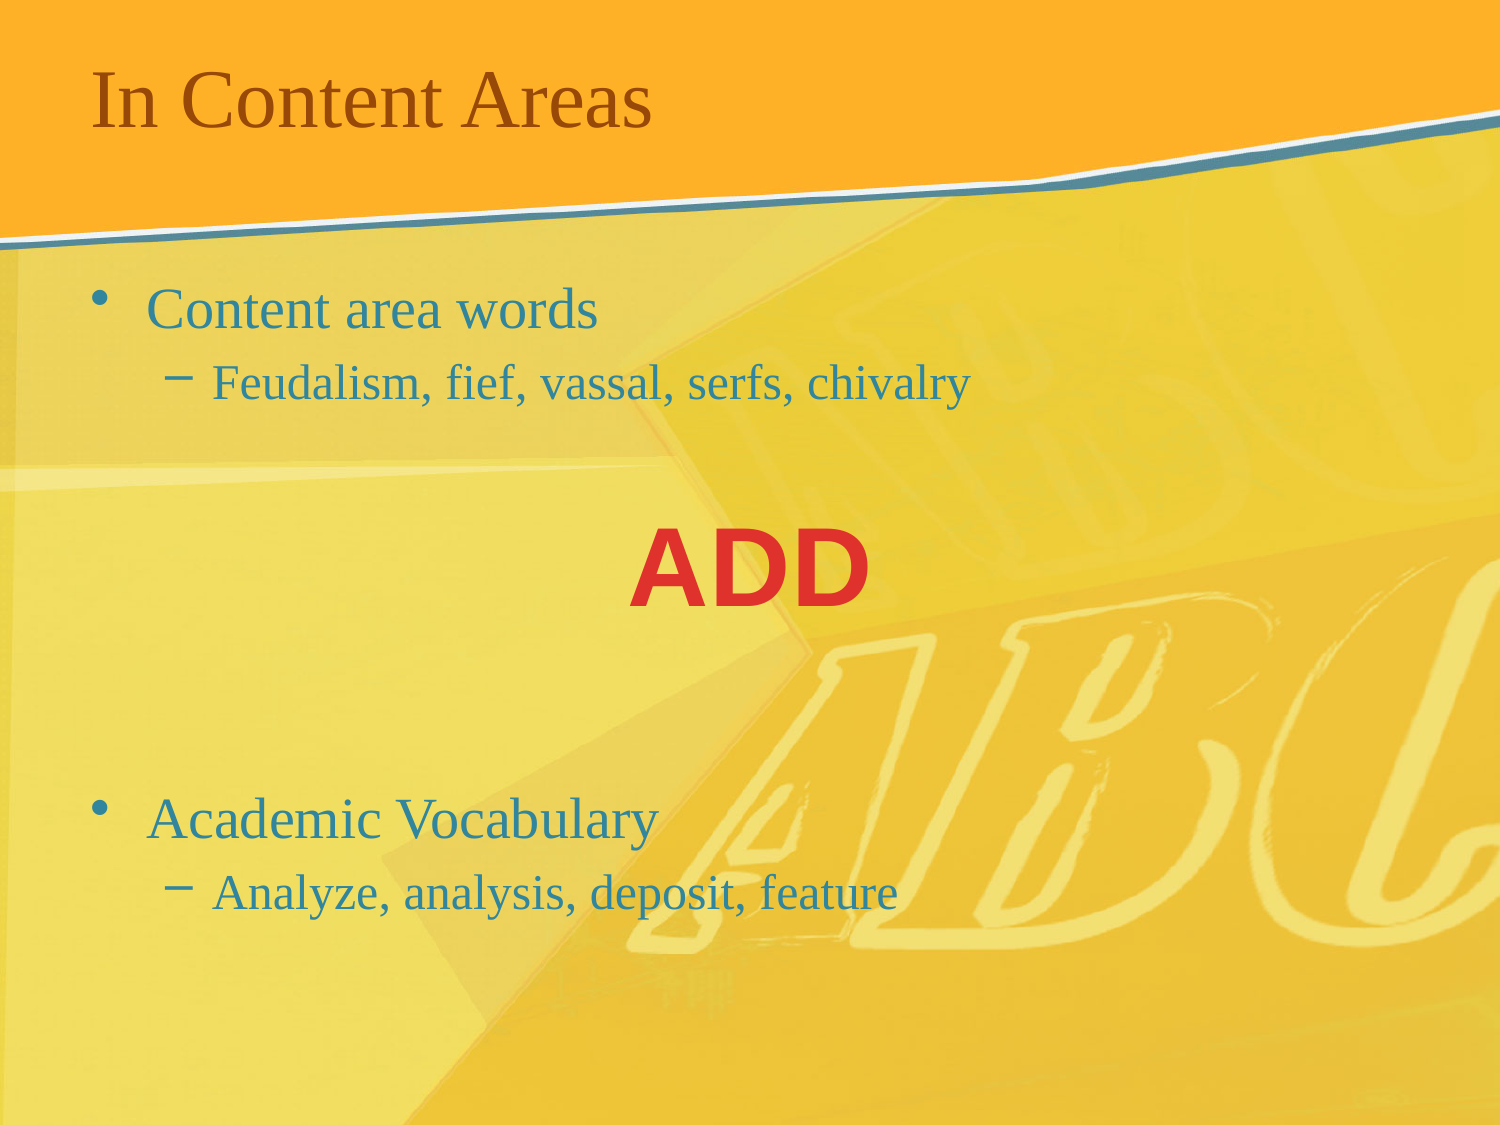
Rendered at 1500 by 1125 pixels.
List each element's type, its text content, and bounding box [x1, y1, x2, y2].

text_box ADD [611, 486, 888, 637]
picture [0, 0, 1500, 1125]
list Content area words Feudalism, fief, vassal, serfs, chivalry Academic Vocabulary Analyze, analysis, deposit, feature [74, 262, 1426, 1006]
title In Content Areas [74, 0, 1426, 188]
